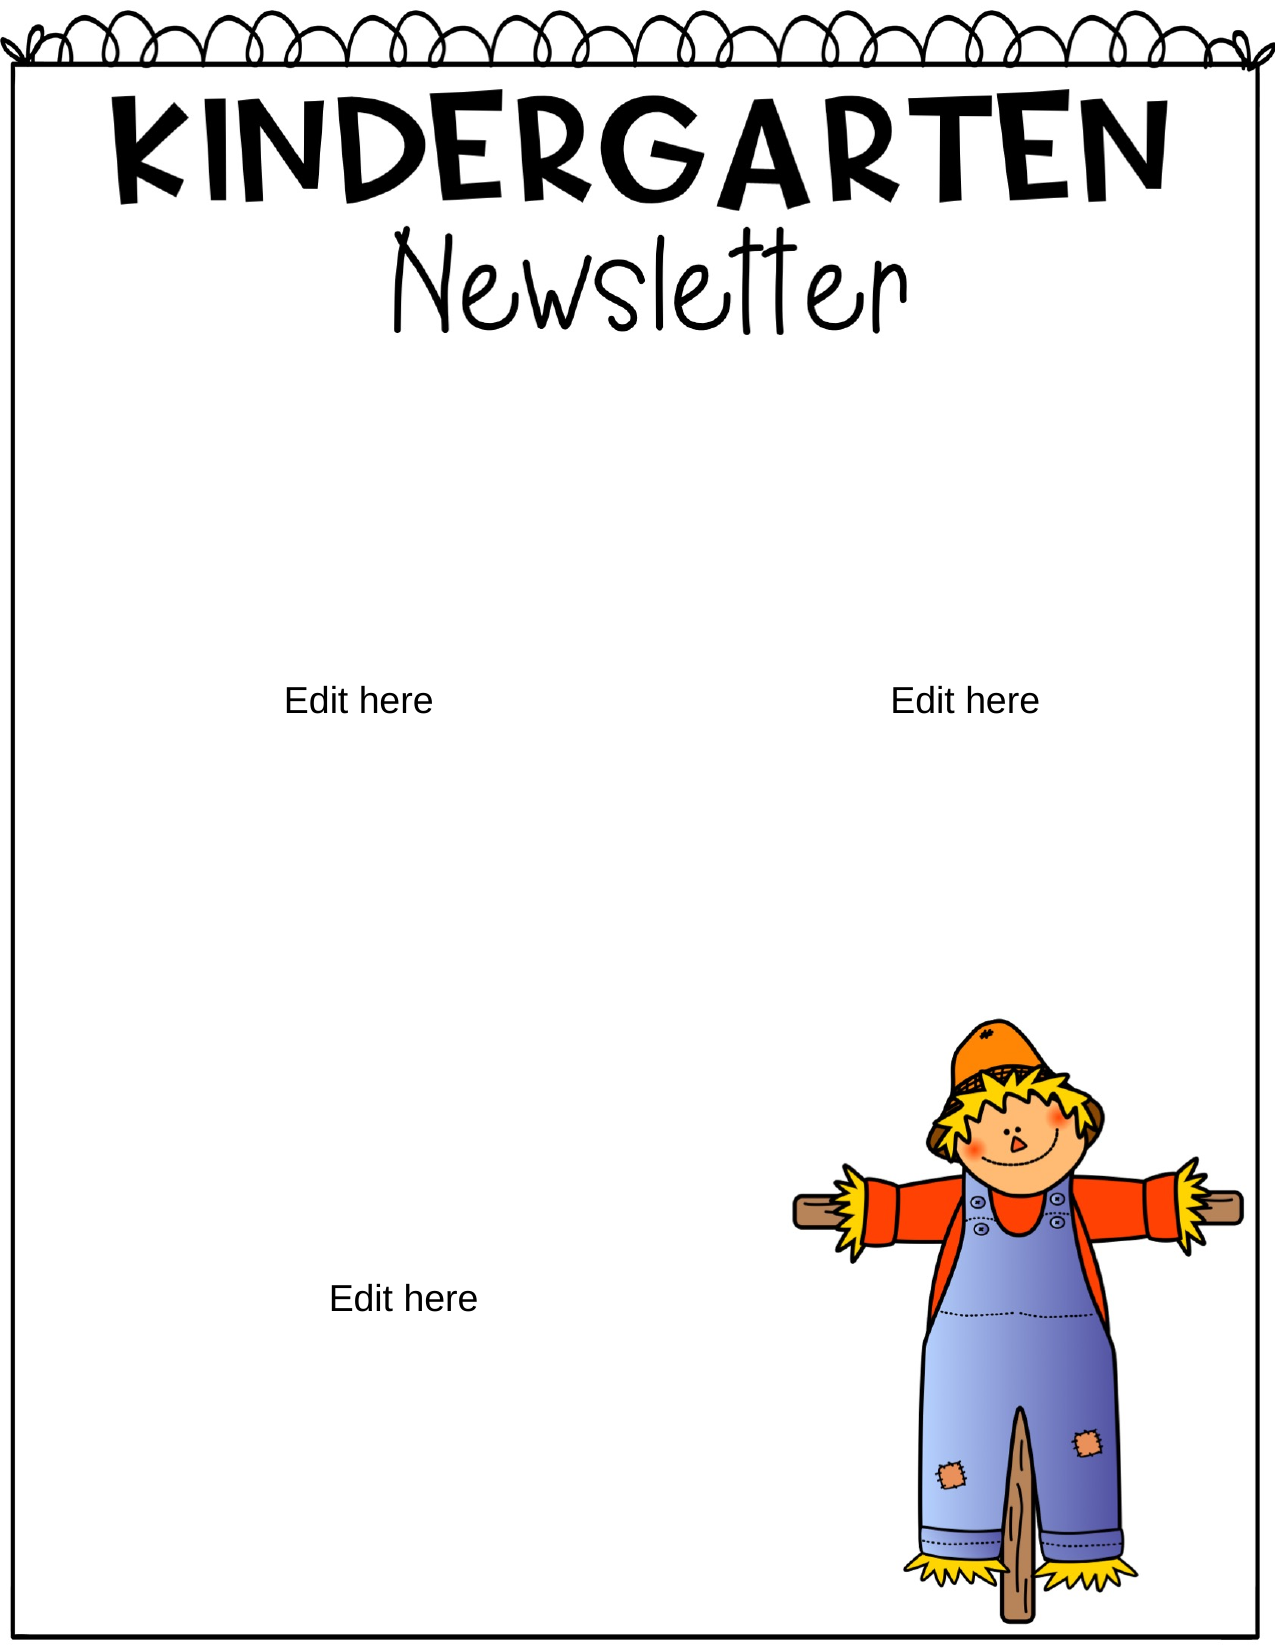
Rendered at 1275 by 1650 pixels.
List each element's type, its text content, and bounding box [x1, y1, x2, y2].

picture [0, 0, 1275, 1650]
text_box Edit here [76, 488, 642, 908]
text_box Edit here [730, 488, 1200, 908]
text_box Edit here [76, 1086, 731, 1507]
